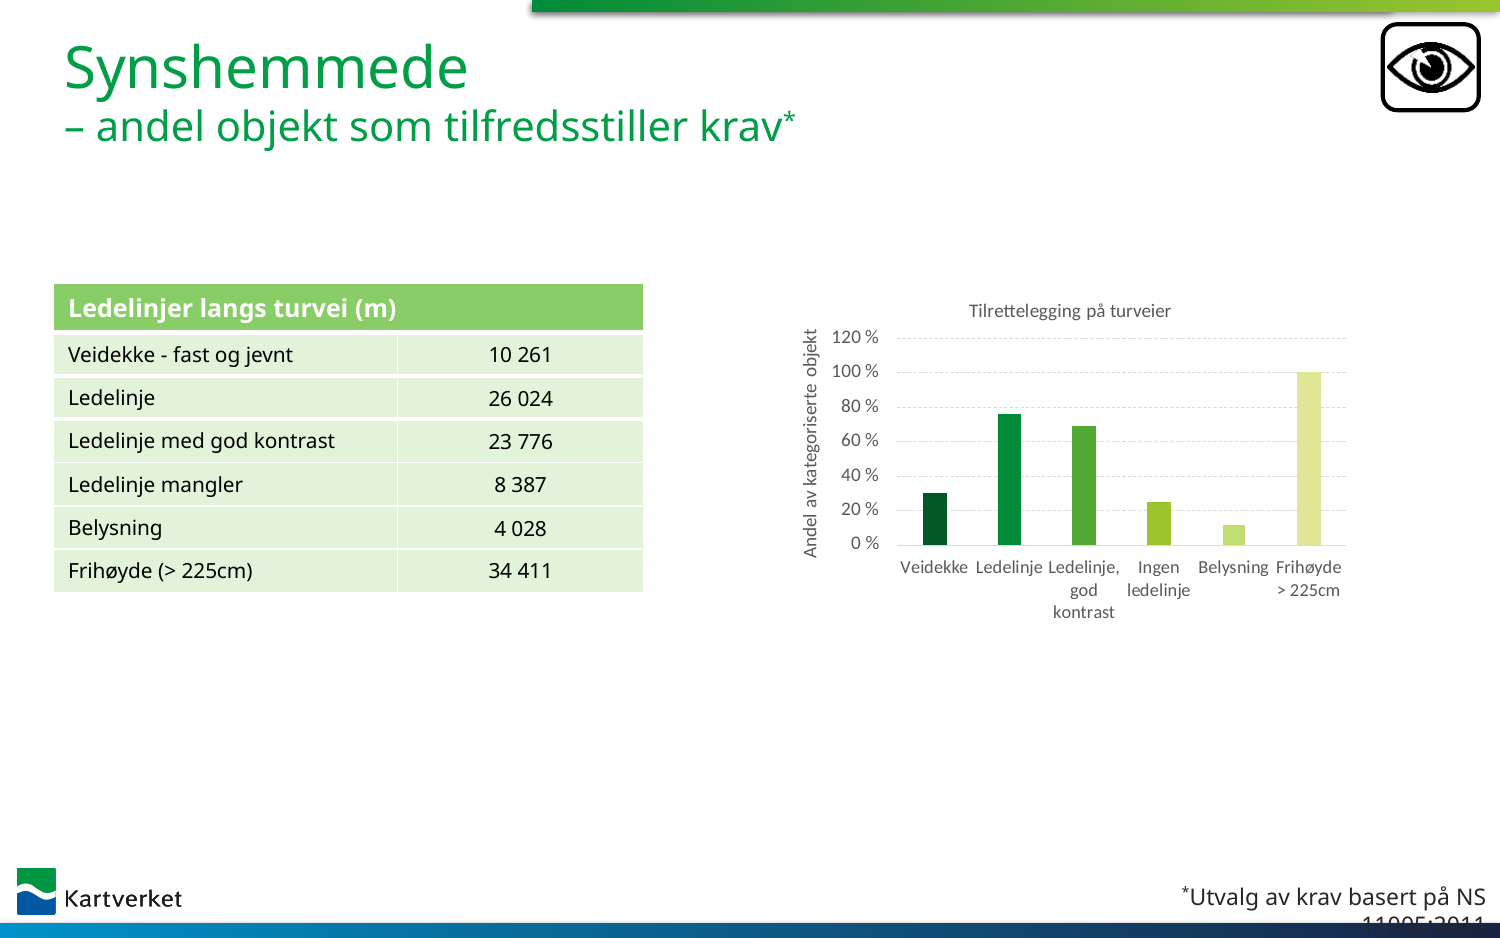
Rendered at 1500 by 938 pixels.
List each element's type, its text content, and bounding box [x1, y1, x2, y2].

text_box *Utvalg av krav basert på NS 11005:2011 [1068, 873, 1500, 938]
table_cell Ledelinje med god kontrast [54, 421, 397, 462]
table_cell Frihøyde (> 225cm) [54, 550, 397, 592]
table_cell 4 028 [398, 507, 643, 548]
table_cell 26 024 [398, 378, 643, 417]
table_cell Belysning [54, 507, 397, 548]
table_cell 10 261 [398, 335, 643, 374]
text_box Synshemmede – andel objekt som tilfredsstiller krav* [49, 24, 1431, 158]
table_cell Ledelinje mangler [54, 463, 397, 505]
table_header Ledelinjer langs turvei (m) [54, 284, 643, 330]
table_cell 34 411 [398, 550, 643, 592]
table_cell Veidekke - fast og jevnt [54, 335, 397, 374]
table_cell 23 776 [398, 421, 643, 462]
table_cell Ledelinje [54, 378, 397, 417]
picture [791, 291, 1349, 630]
table_cell 8 387 [398, 463, 643, 505]
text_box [1382, 24, 1480, 111]
